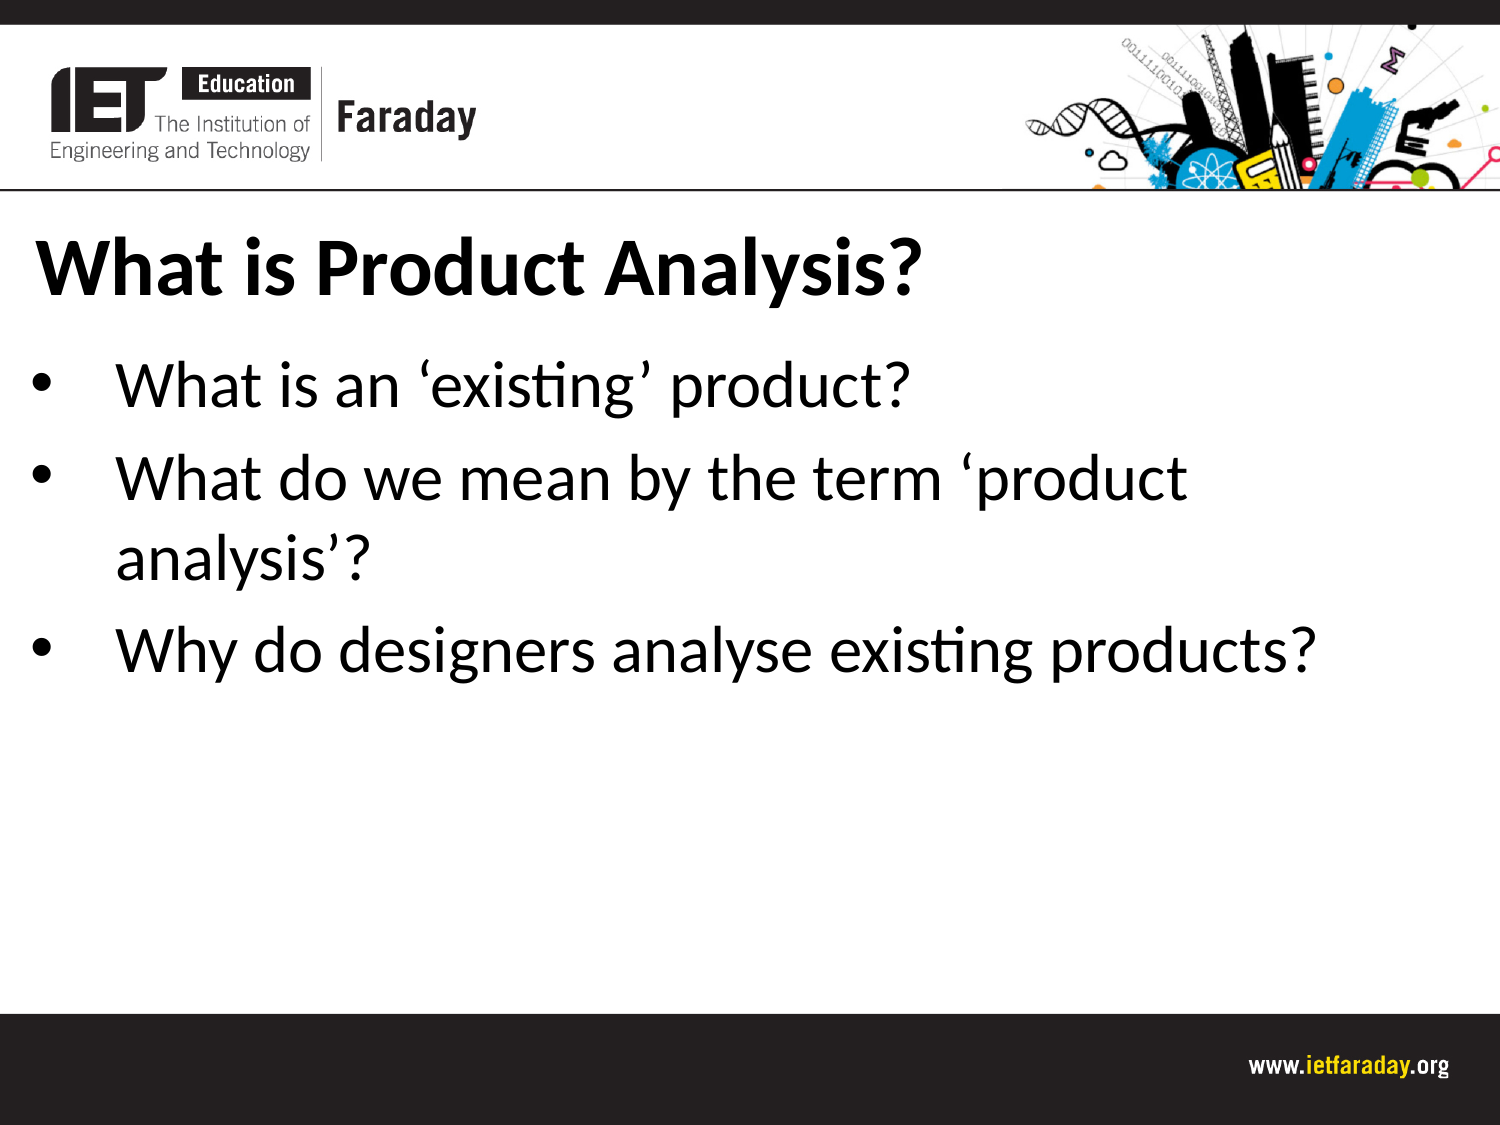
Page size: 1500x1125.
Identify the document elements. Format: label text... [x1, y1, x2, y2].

text_box What is an ‘existing’ product? What do we mean by the term ‘product analysis’? Why do designers analyse existing products? [16, 333, 1422, 694]
picture [0, 0, 1500, 1125]
text_box What is Product Analysis? [20, 205, 1422, 320]
